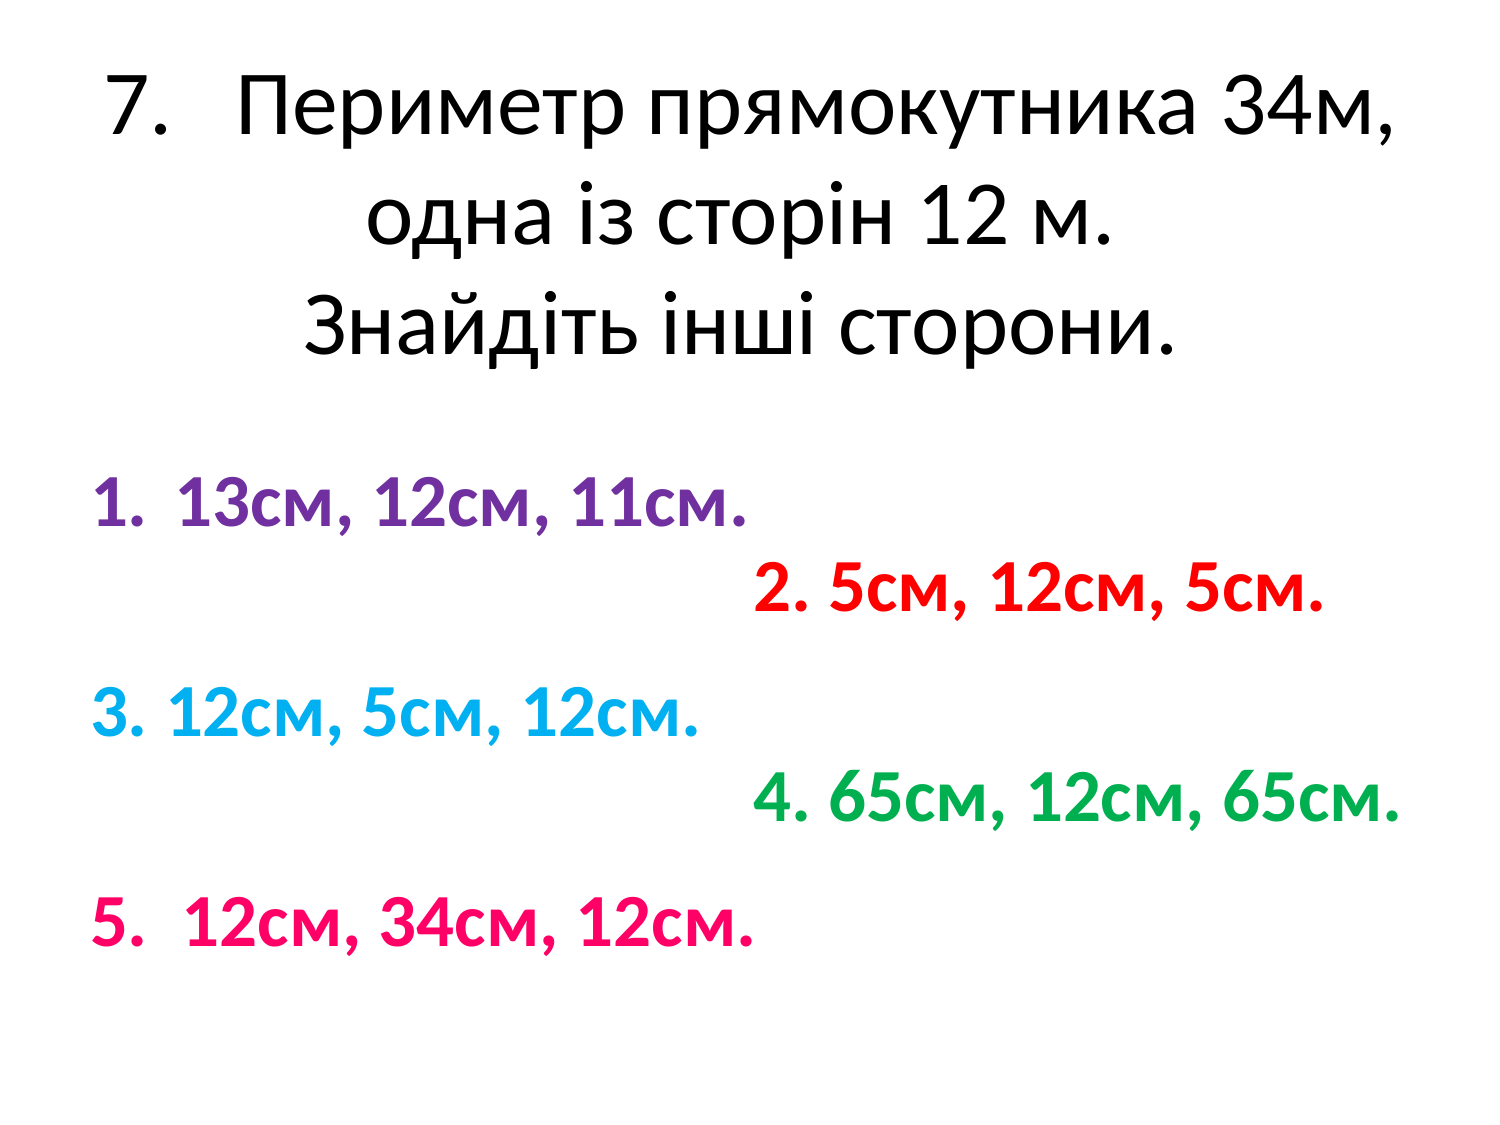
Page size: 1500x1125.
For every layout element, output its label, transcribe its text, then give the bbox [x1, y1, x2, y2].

title 7. Периметр прямокутника 34м, одна із сторін 12 м. Знайдіть інші сторони. [76, 54, 1427, 362]
list 13см, 12см, 11см. 3. 12см, 5см, 12см. 5. 12см, 34см, 12см. [75, 444, 738, 1005]
list 2. 5см, 12см, 5см. 4. 65см, 12см, 65см. [738, 444, 1425, 1005]
